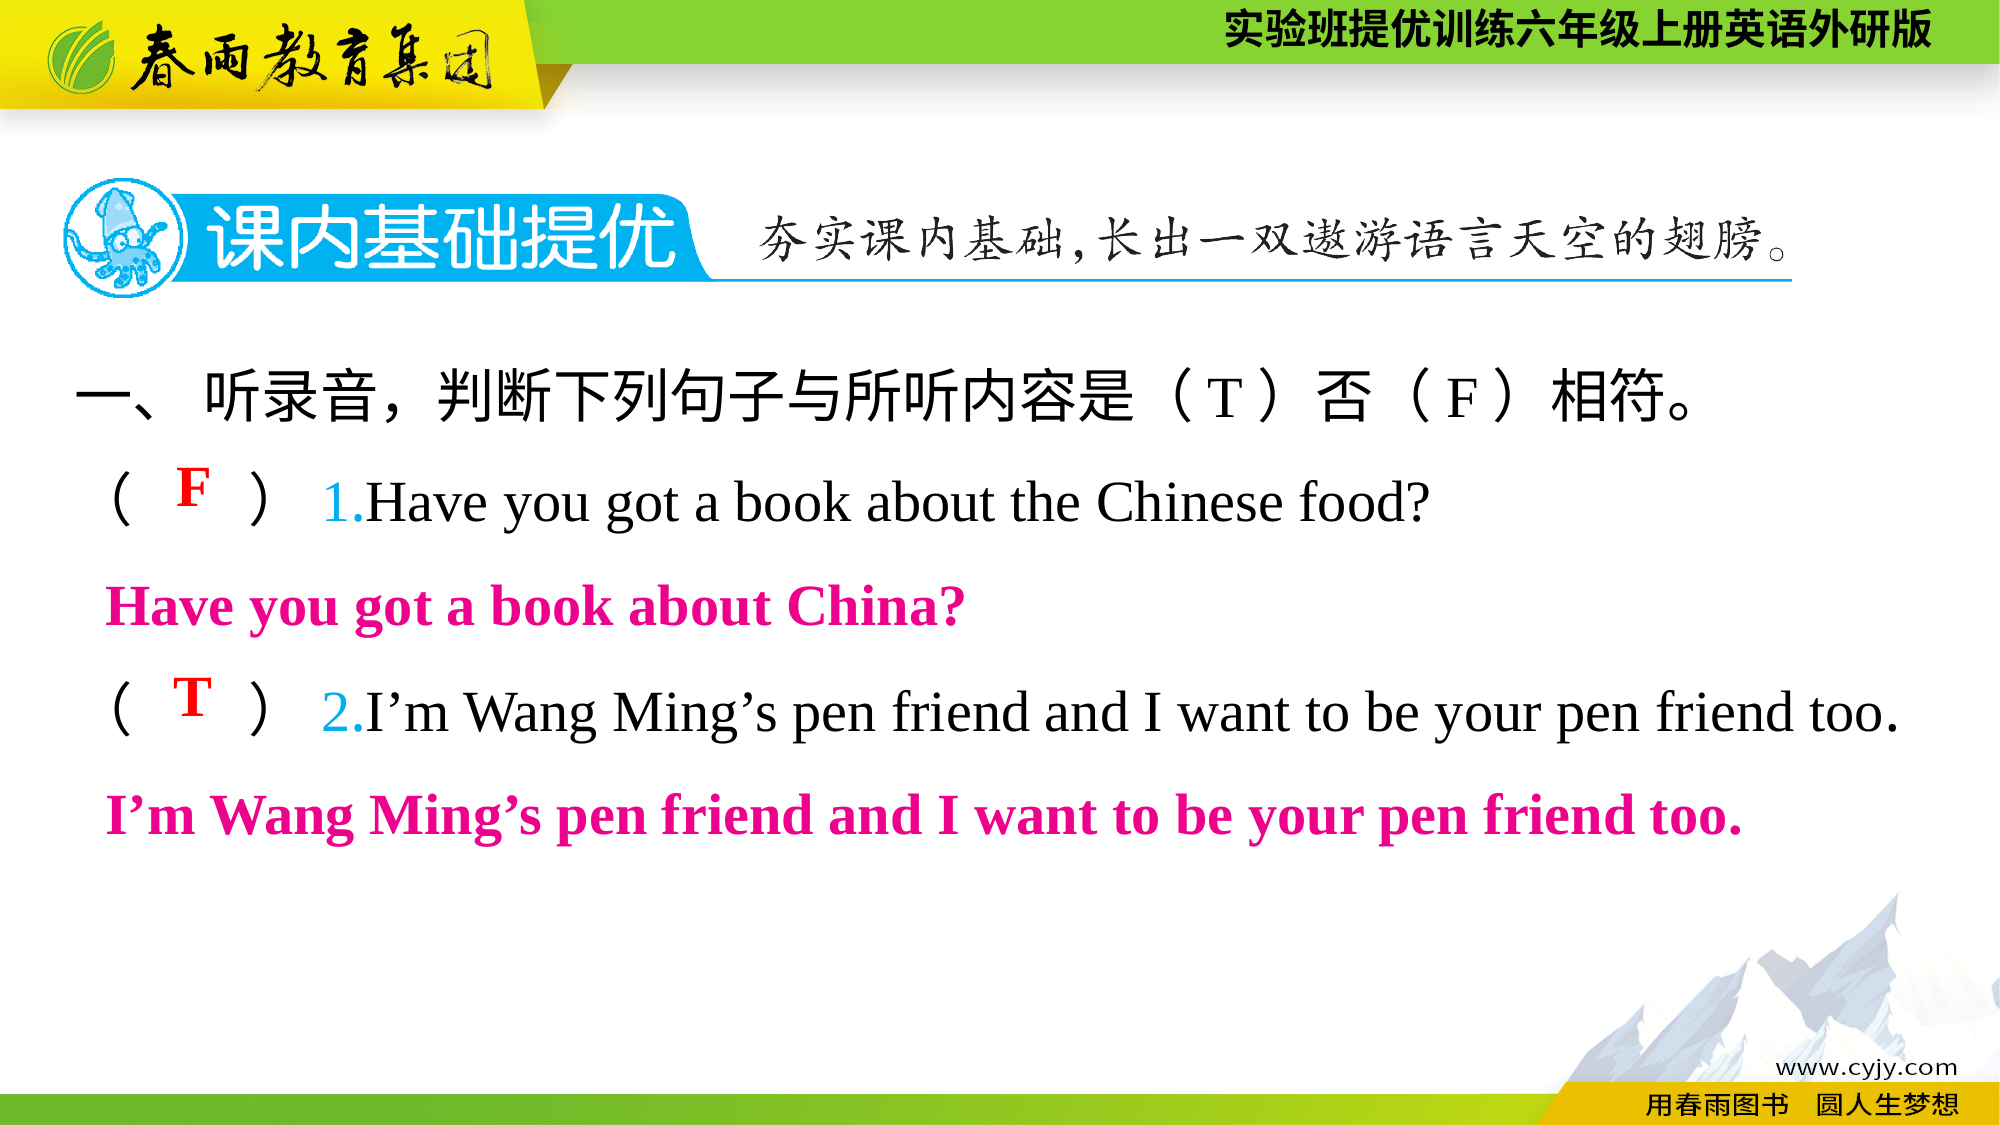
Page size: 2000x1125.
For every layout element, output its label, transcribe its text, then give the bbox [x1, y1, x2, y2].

picture [0, 0, 2000, 1125]
text_box Have you got a book about China? [90, 524, 1047, 645]
list 一、 听录音，判断下列句子与所听内容是（T）否（F）相符。 （ ）1.Have you got a book about the Chinese food? （ ）2.I’m Wang Ming’s pen friend and I want to be your pen friend too. [59, 316, 1944, 756]
text_box I’m Wang Ming’s pen friend and I want to be your pen friend too. [90, 734, 1851, 854]
text_box T [159, 650, 228, 736]
text_box F [161, 441, 227, 526]
